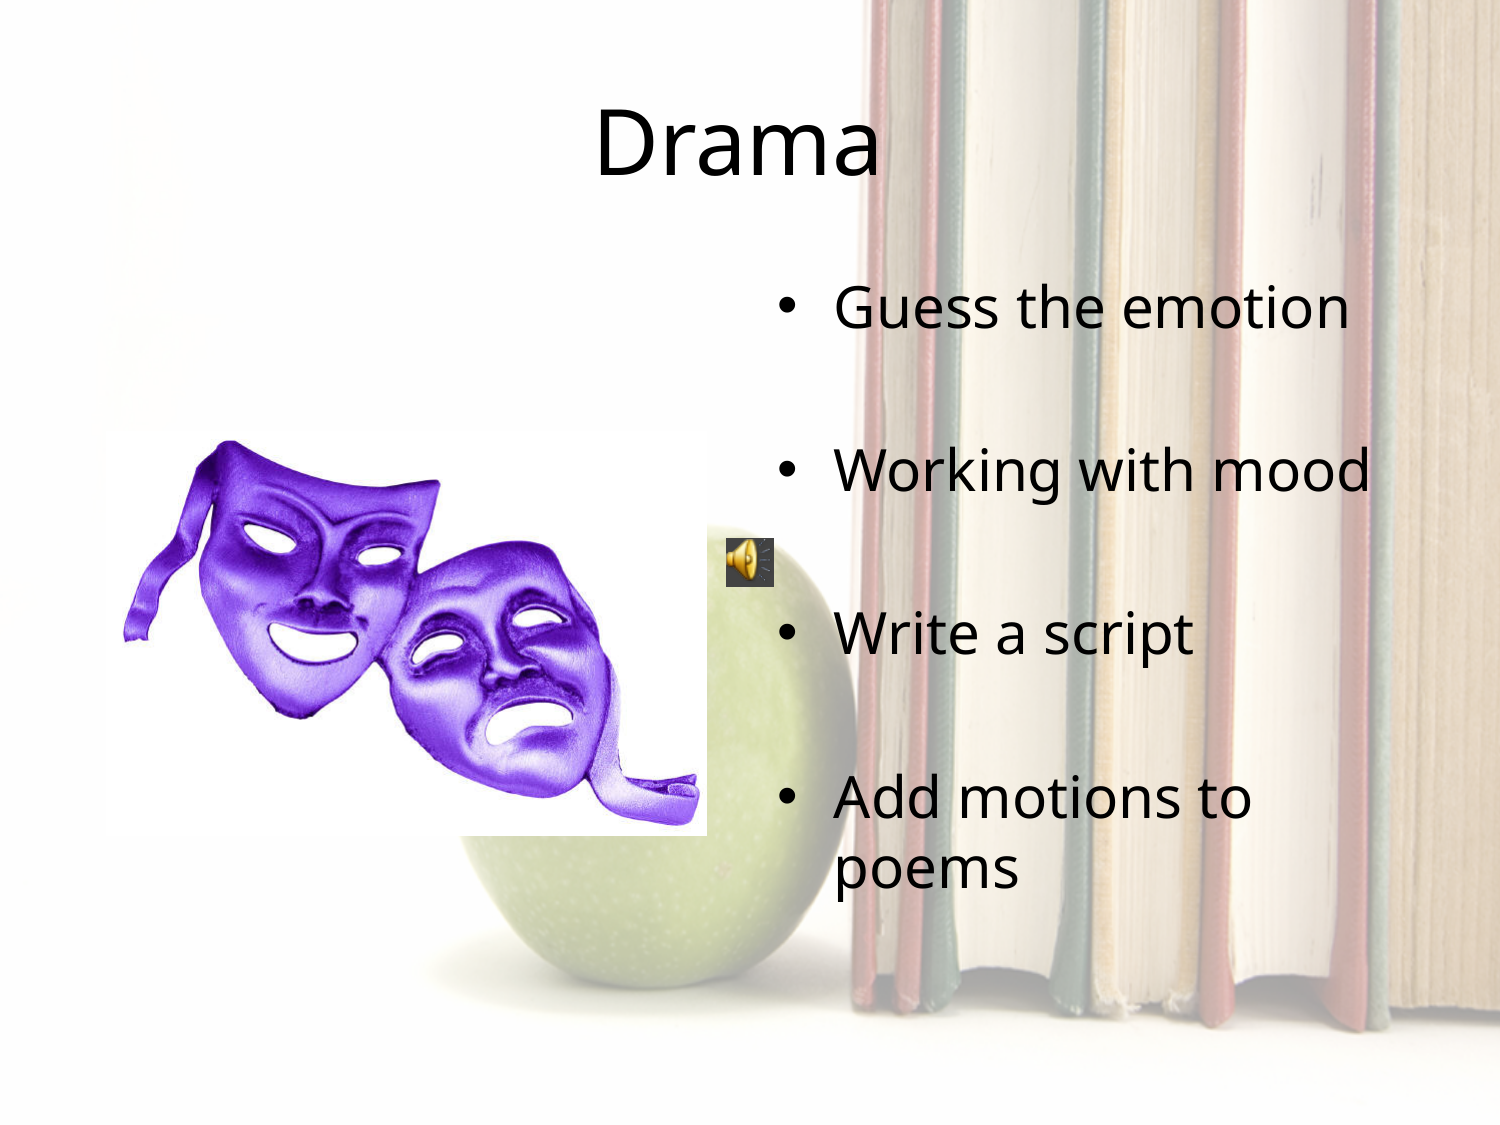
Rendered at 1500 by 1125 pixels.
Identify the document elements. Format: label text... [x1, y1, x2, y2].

picture [724, 537, 776, 588]
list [105, 431, 707, 836]
title Drama [74, 44, 1426, 233]
list Guess the emotion Working with mood Write a script Add motions to poems [762, 262, 1426, 1006]
